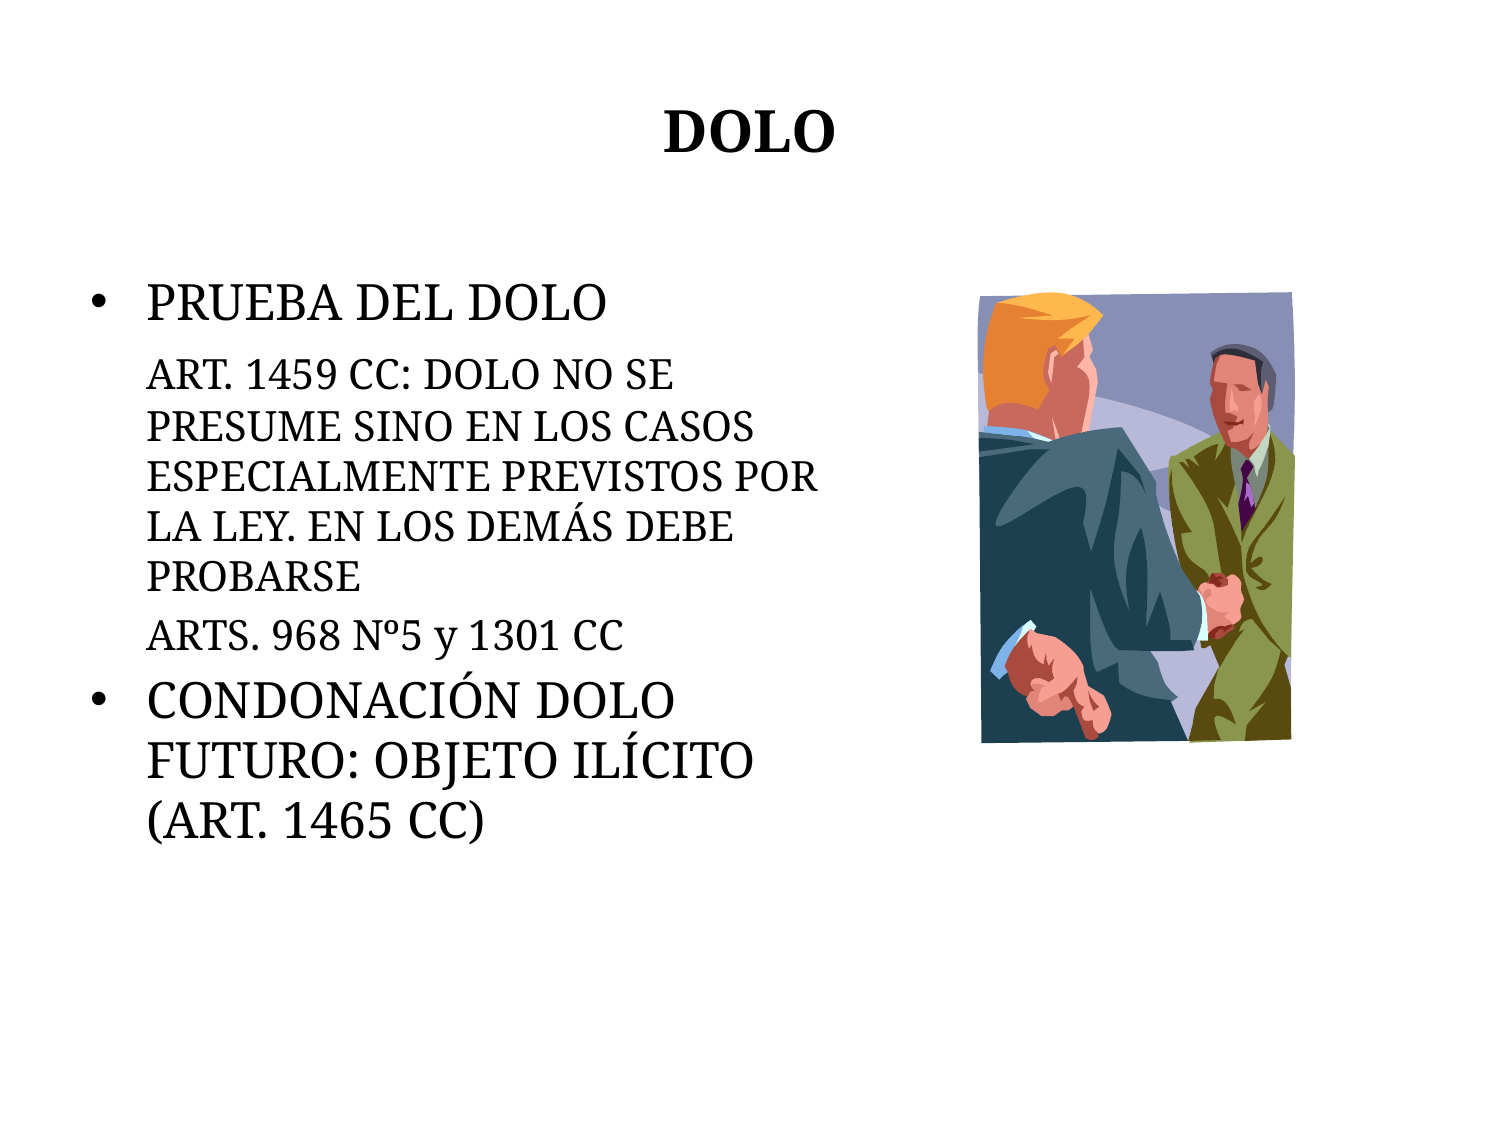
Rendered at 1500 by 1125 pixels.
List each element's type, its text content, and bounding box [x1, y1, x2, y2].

picture [976, 287, 1301, 749]
title DOLO [75, 45, 1425, 213]
list PRUEBA DEL DOLO ART. 1459 CC: DOLO NO SE PRESUME SINO EN LOS CASOS ESPECIALMENTE PREVISTOS POR LA LEY. EN LOS DEMÁS DEBE PROBARSE ARTS. 968 Nº5 y 1301 CC CONDONACIÓN DOLO FUTURO: OBJETO ILÍCITO (ART. 1465 CC) [75, 262, 863, 1005]
